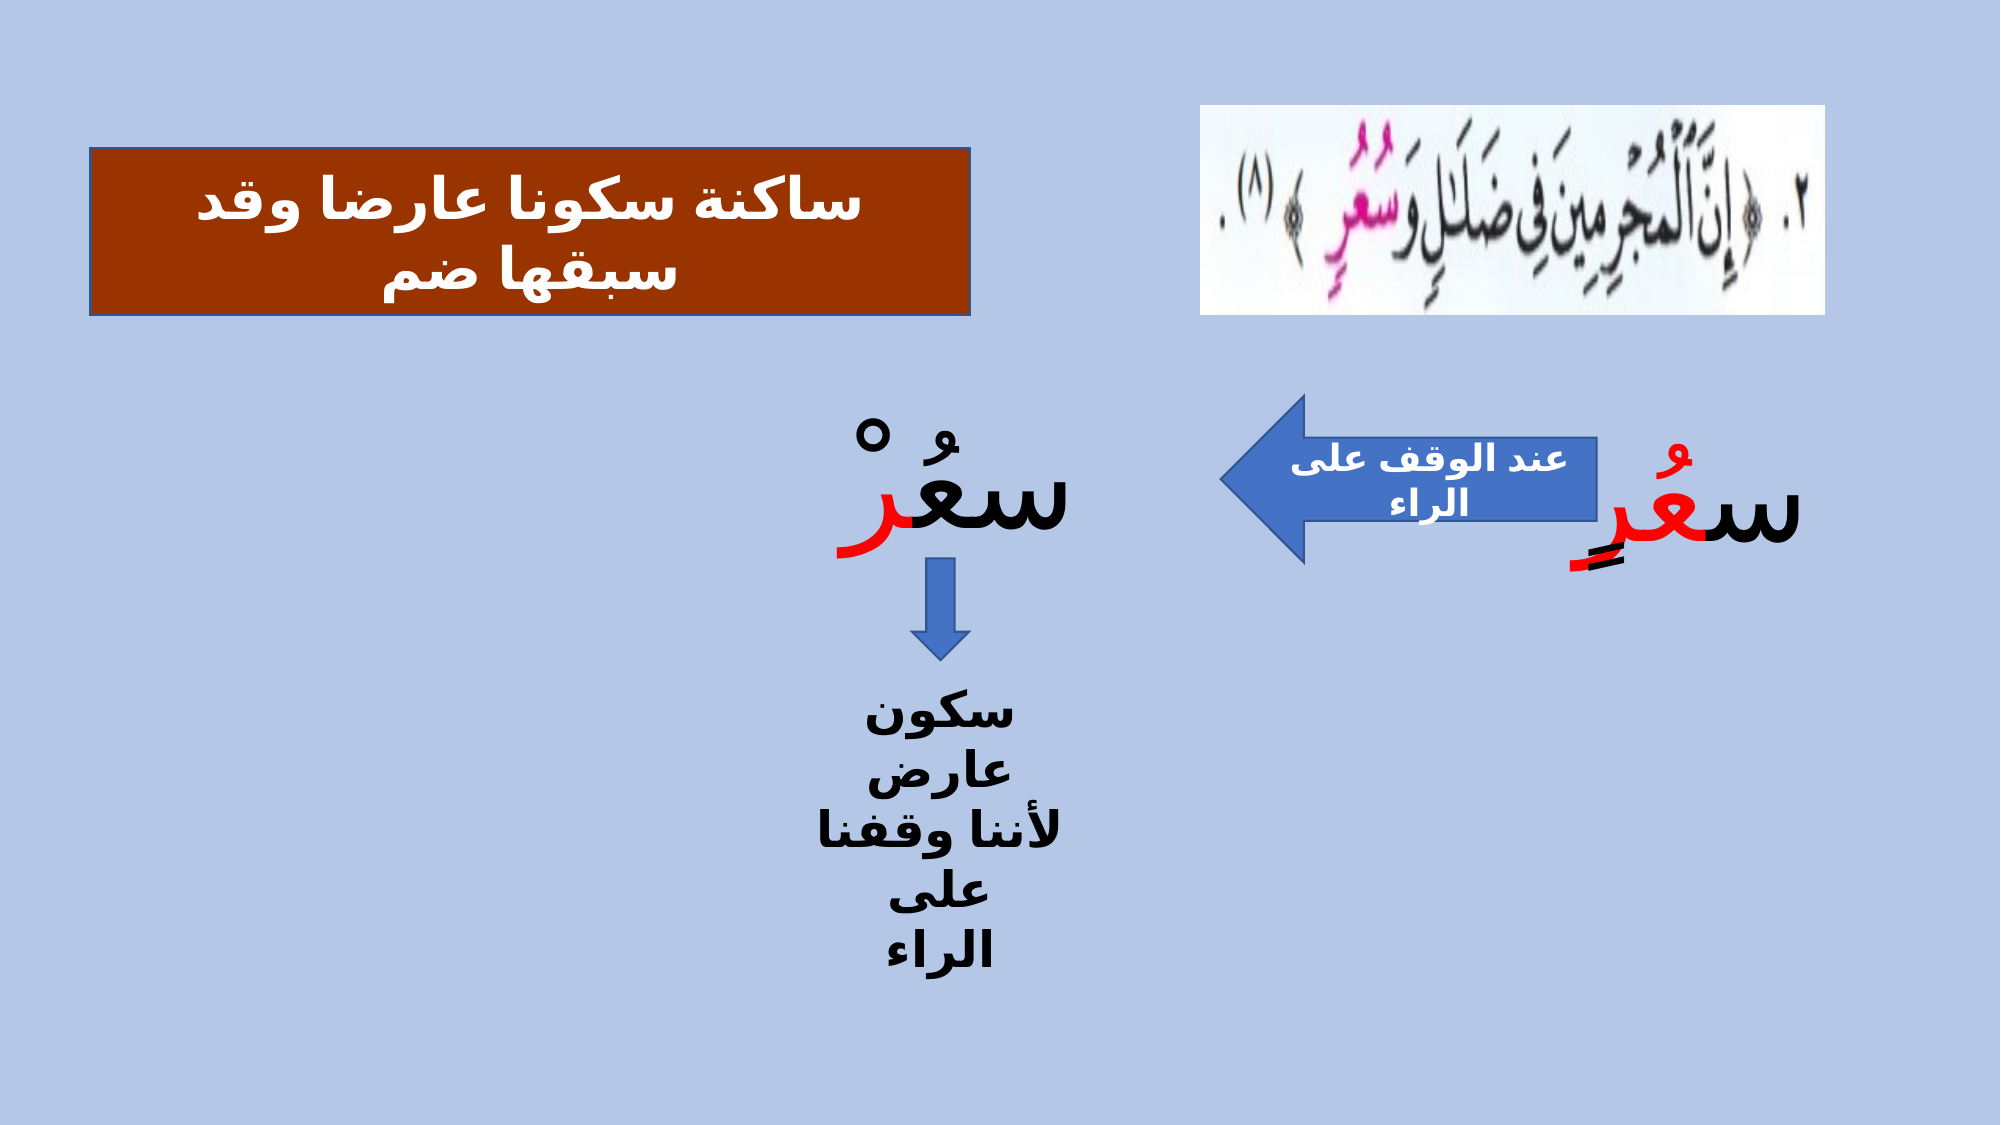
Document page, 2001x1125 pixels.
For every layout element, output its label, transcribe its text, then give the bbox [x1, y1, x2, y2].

text_box سكون عارض لأننا وقفنا على الراء [788, 670, 1093, 986]
text_box ساكنة سكونا عارضا وقد سبقها ضم [89, 147, 971, 316]
text_box سعُرْ [816, 395, 1093, 561]
text_box سعُرٍ [1548, 408, 1825, 574]
text_box [909, 557, 972, 662]
picture [1200, 105, 1825, 315]
text_box عند الوقف على الراء [1219, 393, 1598, 565]
